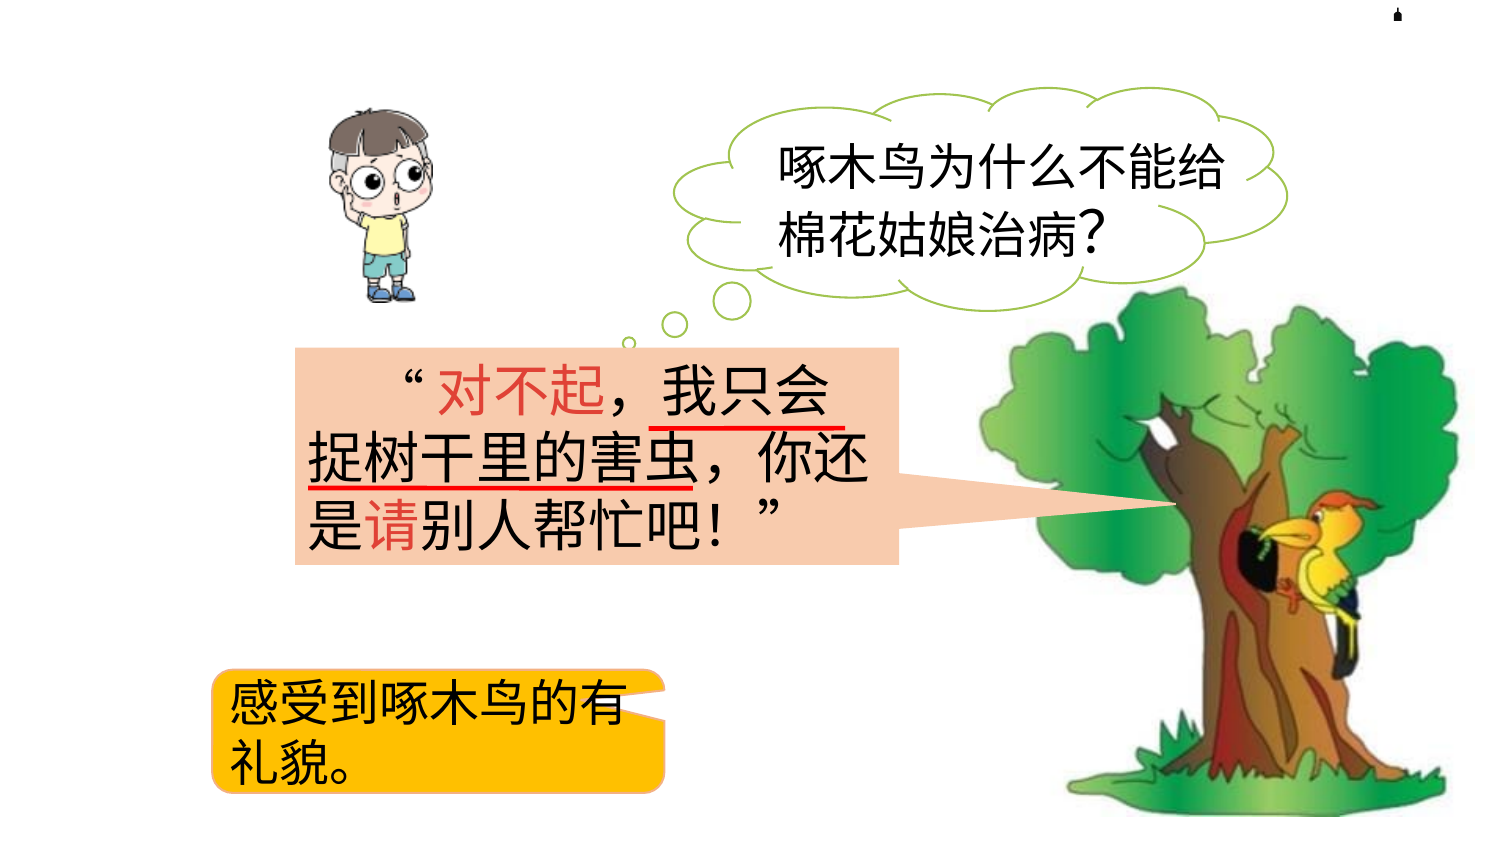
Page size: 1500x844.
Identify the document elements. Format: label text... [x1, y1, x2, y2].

text_box 感受到啄木鸟的有礼貌。 [211, 668, 666, 794]
text_box “对不起，我只会捉树干里的害虫，你还是请别人帮忙吧！” [295, 347, 976, 565]
picture [328, 105, 433, 303]
picture [976, 269, 1475, 817]
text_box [674, 87, 1287, 311]
